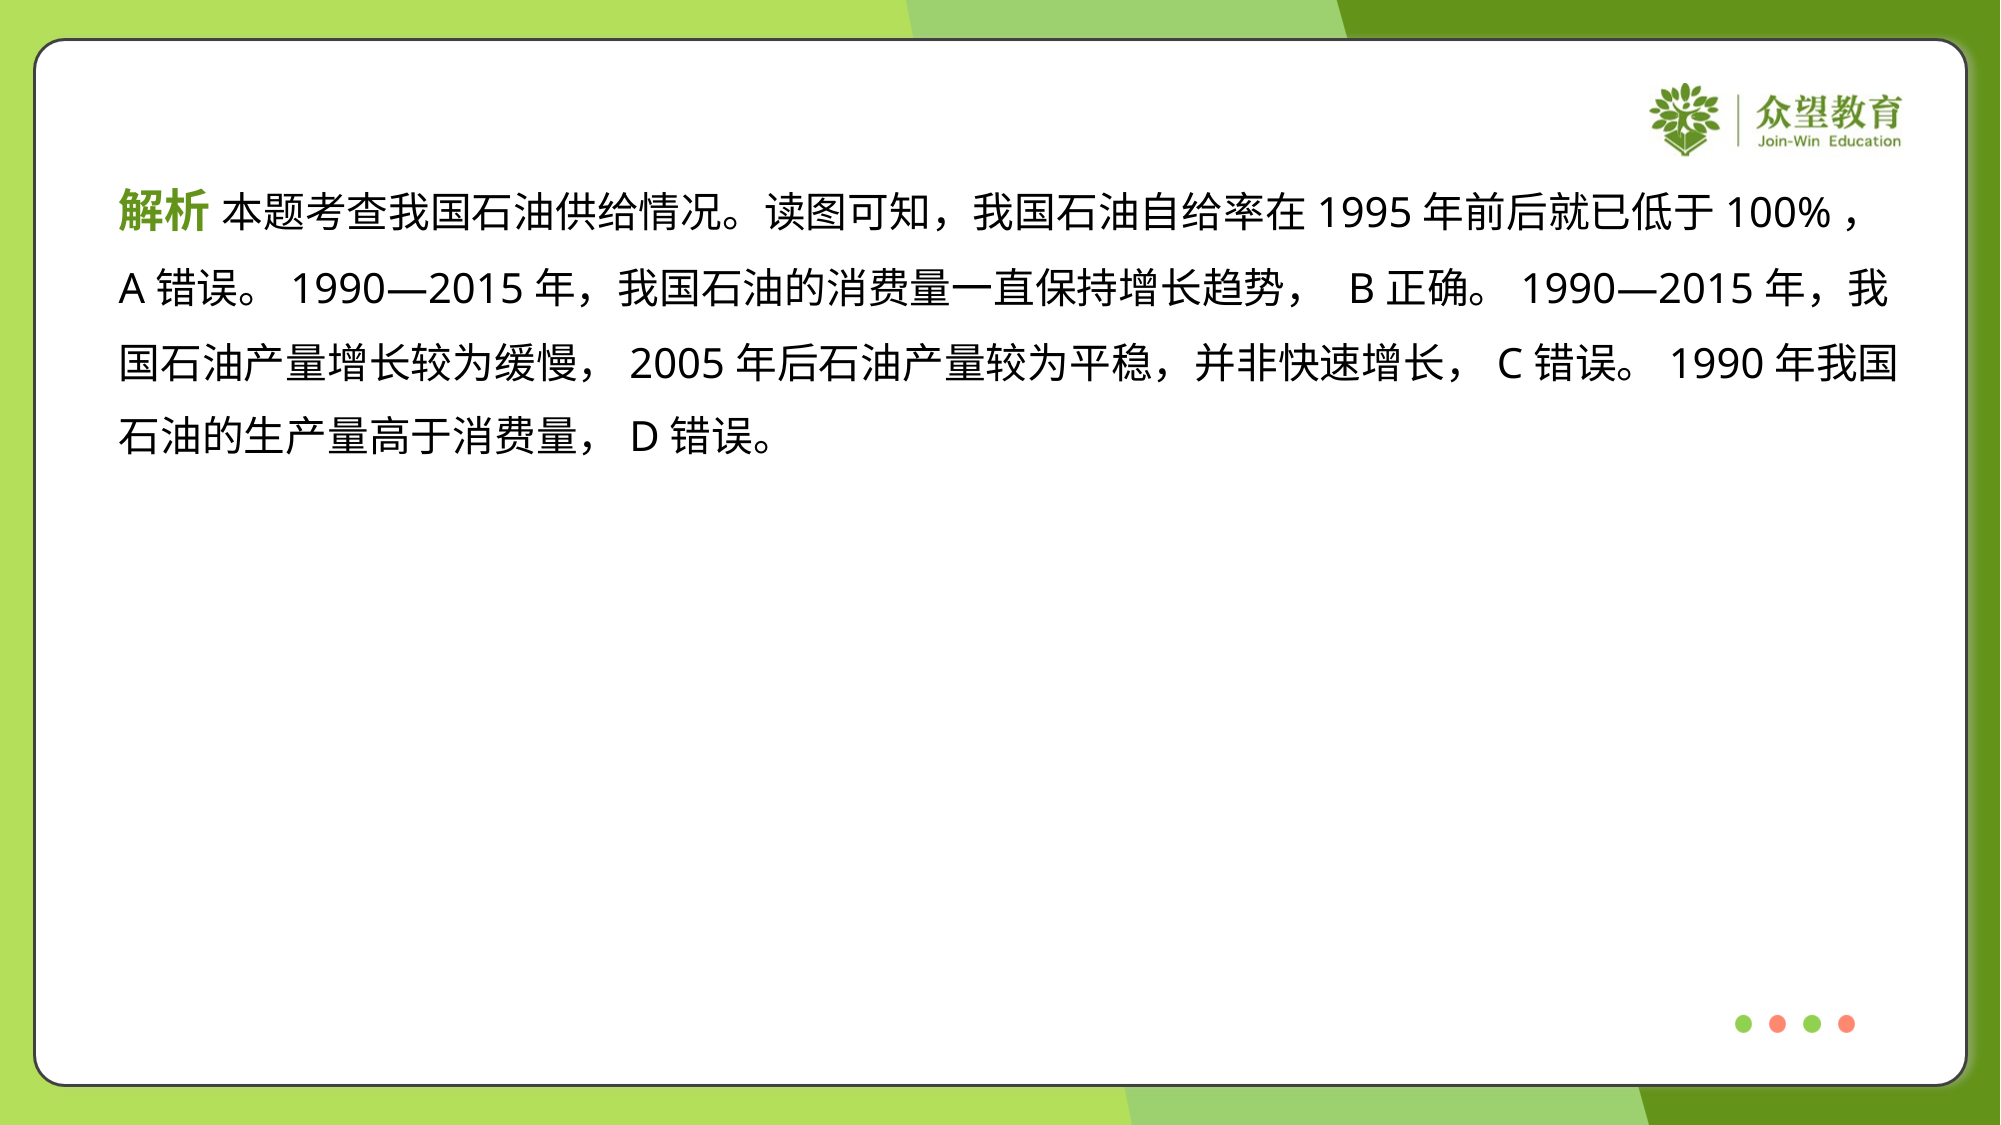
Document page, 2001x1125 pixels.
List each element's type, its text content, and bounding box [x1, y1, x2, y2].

picture [0, 0, 2000, 1125]
text_box 解析 本题考查我国石油供给情况。读图可知，我国石油自给率在1995年前后就已低于100%， A错误。1990—2015年，我国石油的消费量一直保持增长趋势， B正确。1990—2015年，我 国石油产量增长较为缓慢，2005年后石油产量较为平稳，并非快速增长，C错误。1990年我国 石油的生产量高于消费量，D错误。 [118, 159, 1883, 452]
